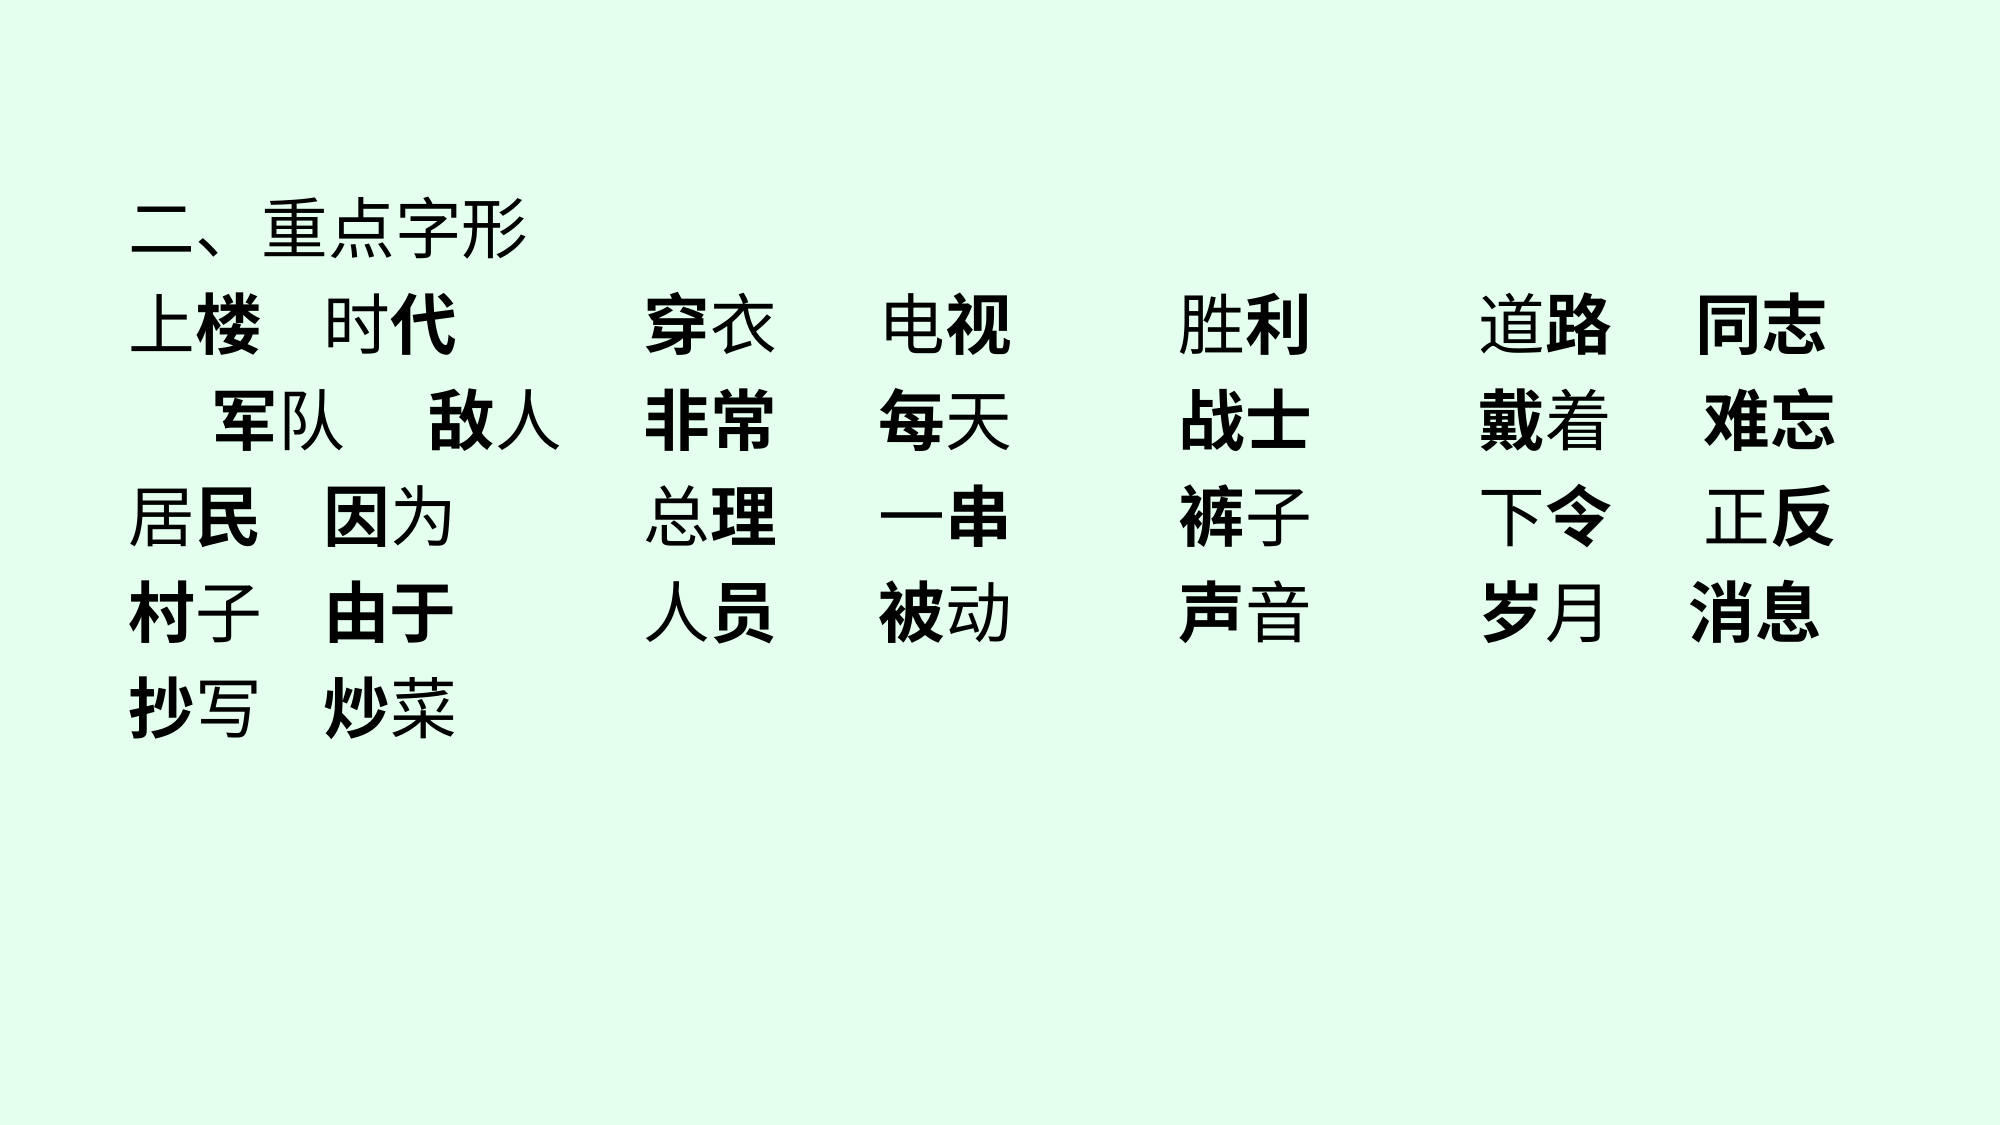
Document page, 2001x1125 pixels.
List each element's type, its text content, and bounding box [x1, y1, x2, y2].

text_box 二、重点字形 上楼 时代 穿衣 电视 胜利 道路 同志 军队 敌人 非常 每天 战士 戴着 难忘 居民 因为 总理 一串 裤子 下令 正反 村子 由于 人员 被动 声音 岁月 消息 抄写 炒菜 [113, 163, 1887, 754]
